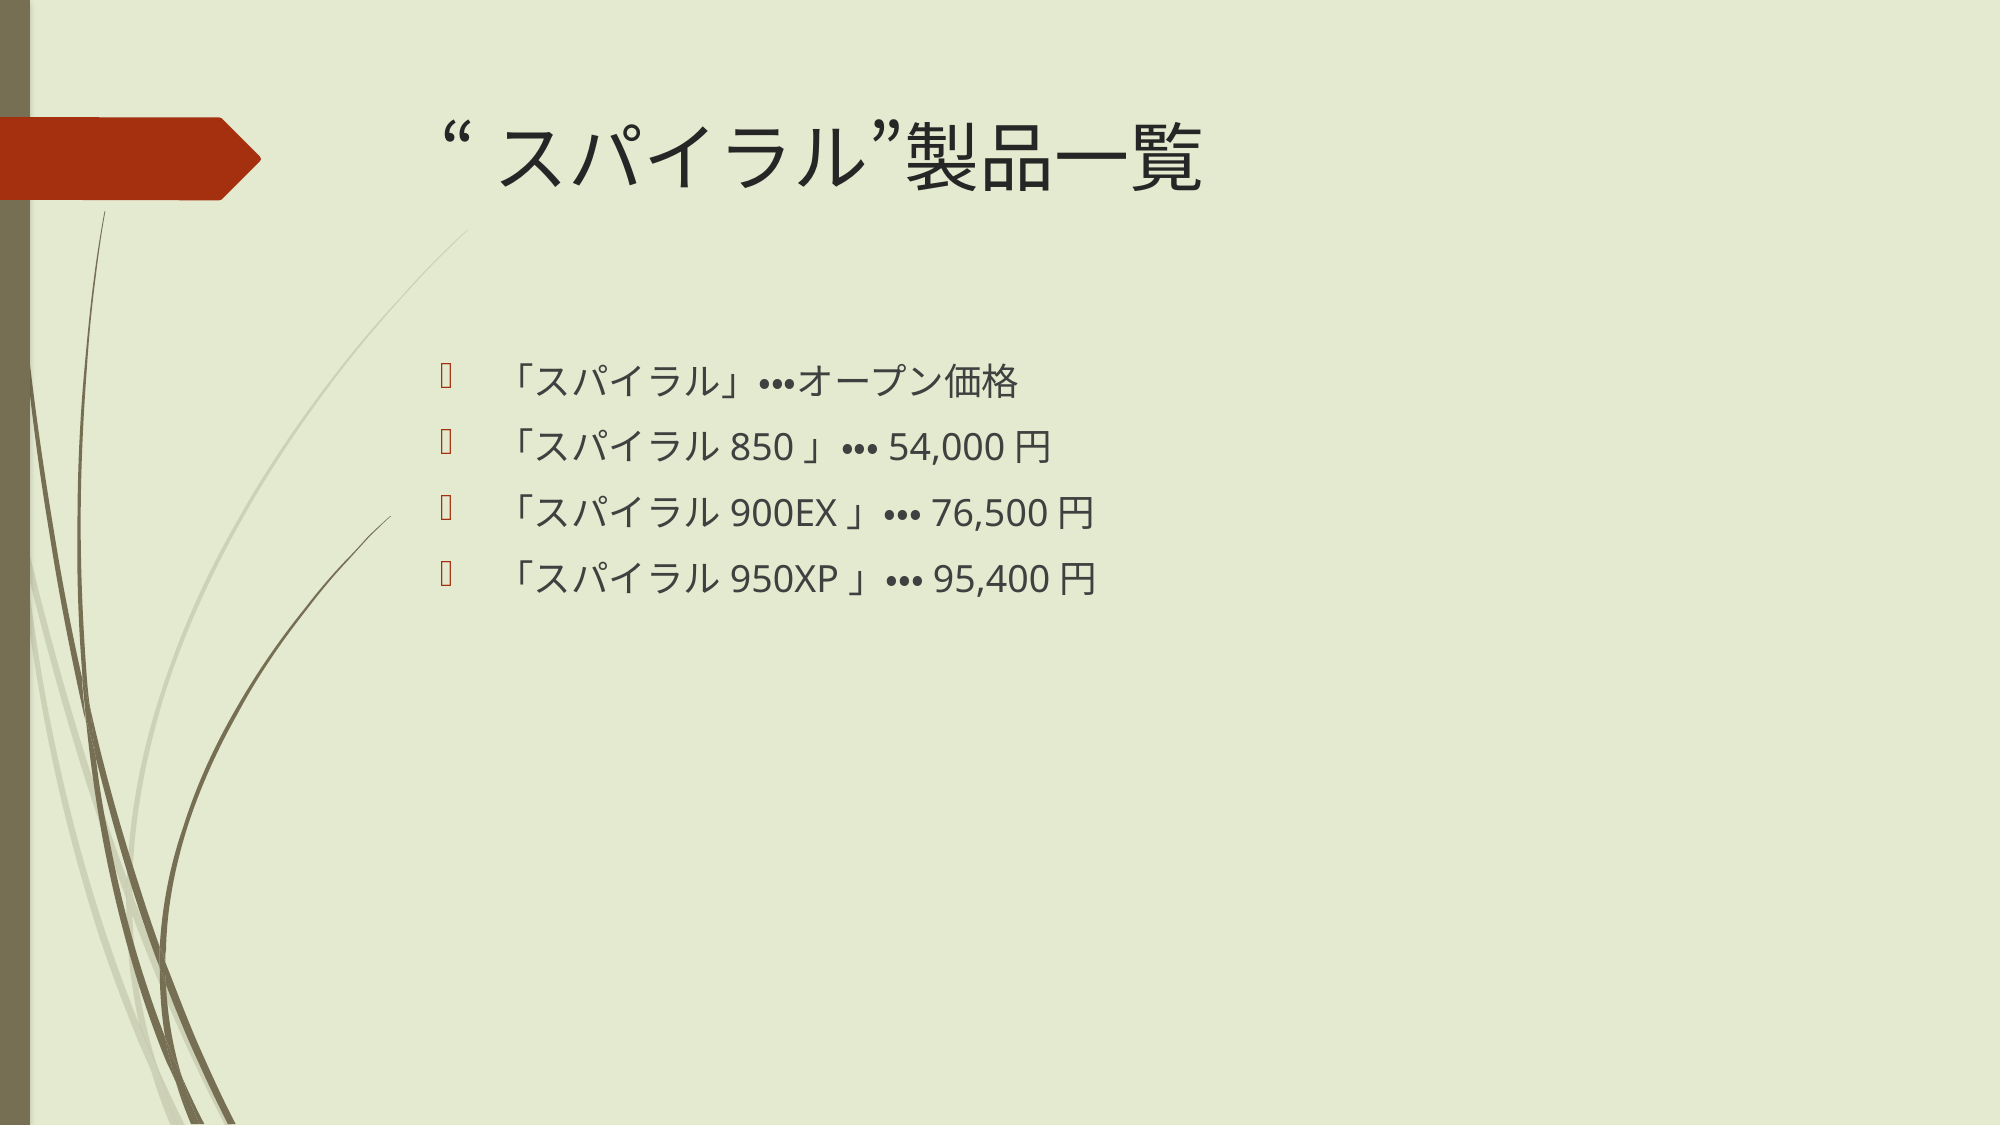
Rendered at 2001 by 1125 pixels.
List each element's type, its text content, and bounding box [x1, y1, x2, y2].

list 「スパイラル」・・・オープン価格 「スパイラル850」・・・54,000円 「スパイラル900EX」・・・76,500円 「スパイラル950XP」・・・95,400円 [424, 350, 1888, 970]
title “スパイラル”製品一覧 [425, 102, 1888, 313]
